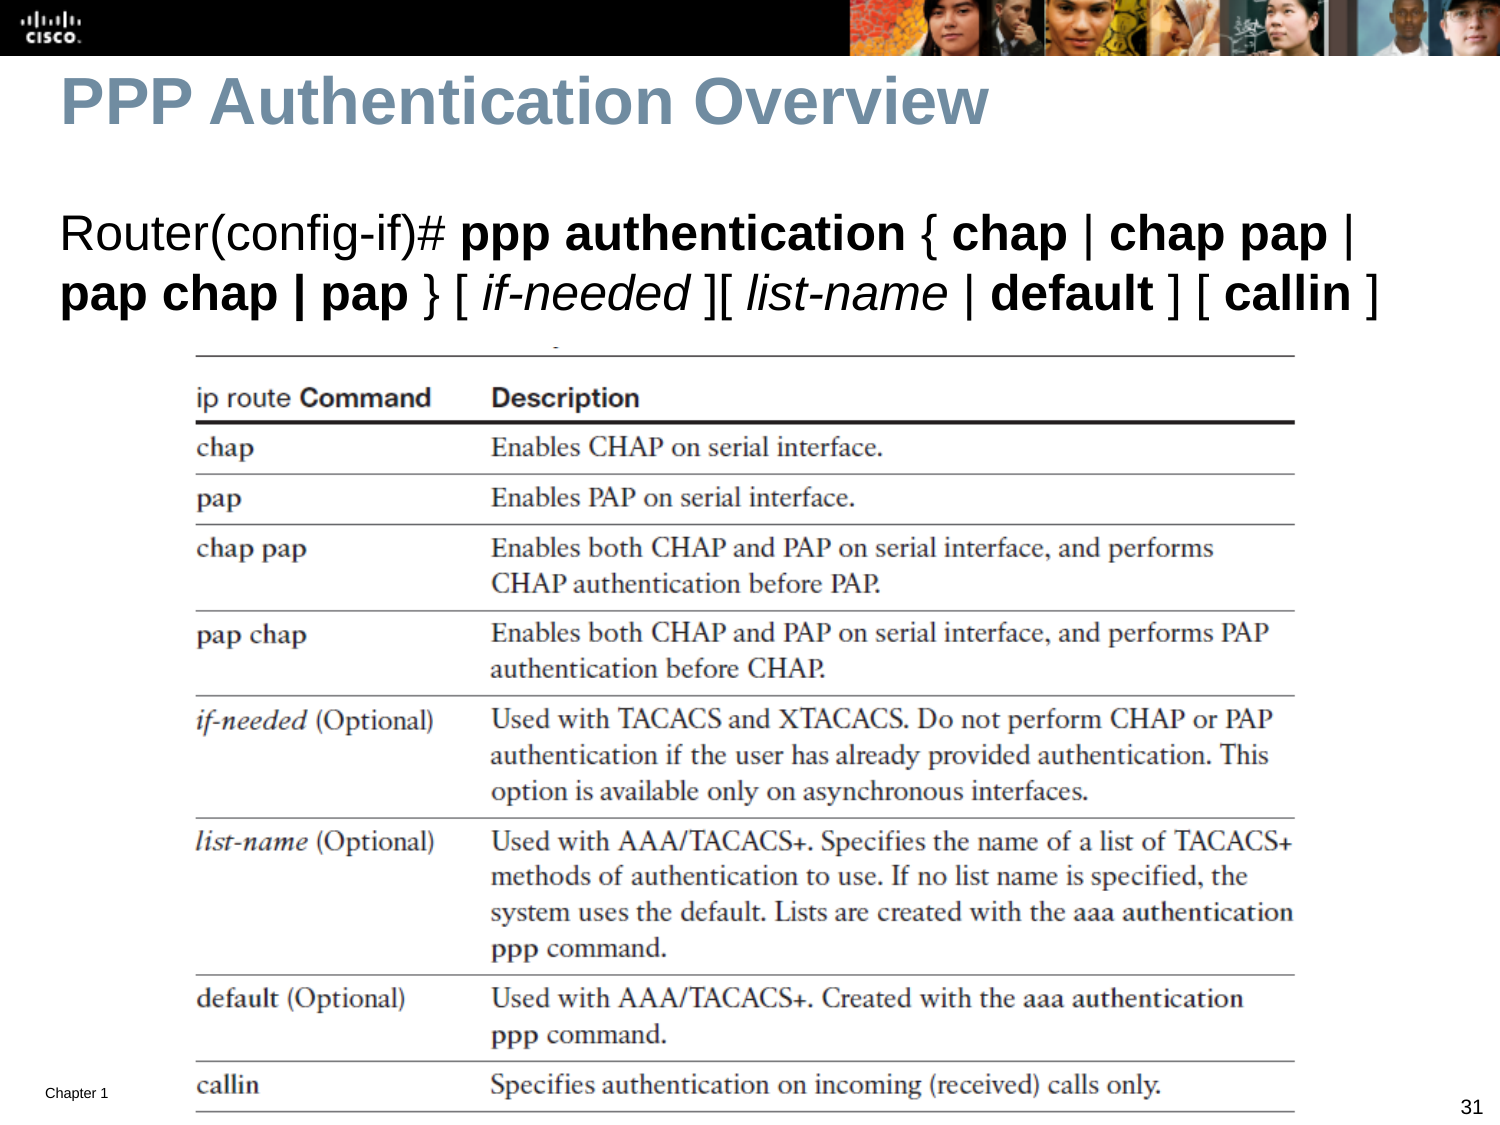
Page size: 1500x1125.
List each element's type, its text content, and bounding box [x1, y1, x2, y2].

title PPP Authentication Overview [45, 59, 1444, 182]
list Router(config-if)# ppp authentication { chap | chap pap | pap chap | pap } [ if-needed ][ list-name | default ] [ callin ] [45, 193, 1444, 1037]
picture [0, 0, 1500, 56]
picture [183, 347, 1306, 1125]
